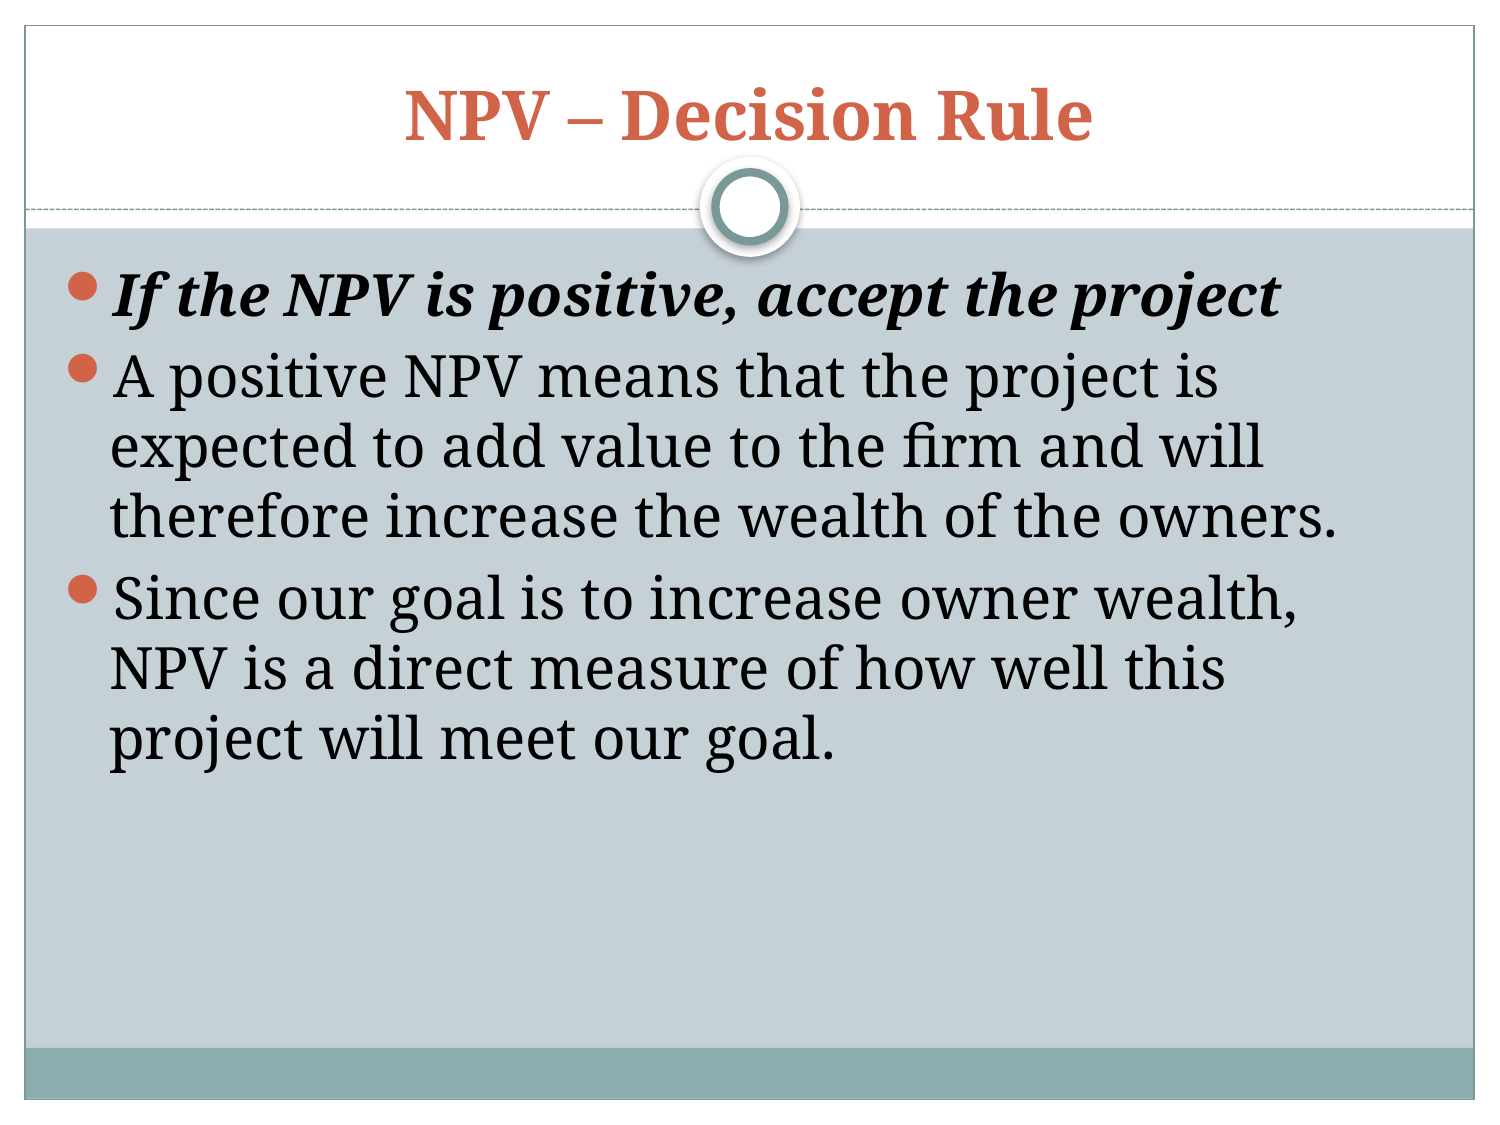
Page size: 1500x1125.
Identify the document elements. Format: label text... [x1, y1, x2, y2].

list If the NPV is positive, accept the project A positive NPV means that the project is expected to add value to the firm and will therefore increase the wealth of the owners. Since our goal is to increase owner wealth, NPV is a direct measure of how well this project will meet our goal. [49, 250, 1445, 1001]
title NPV – Decision Rule [49, 37, 1450, 162]
